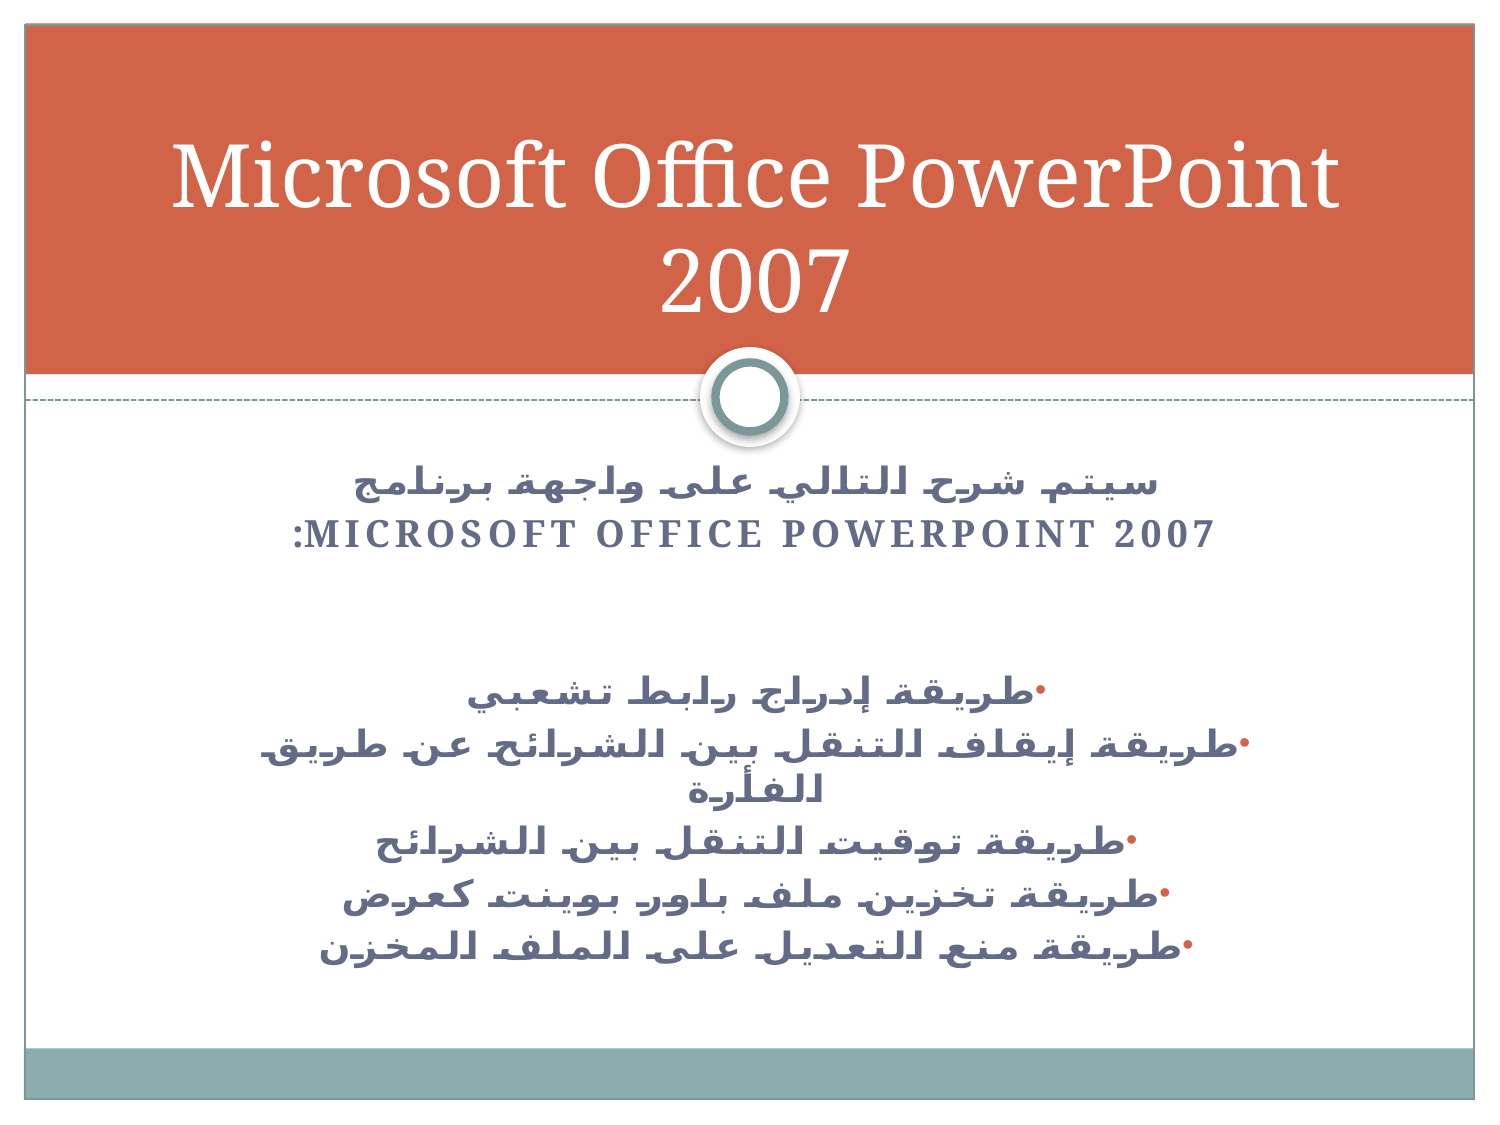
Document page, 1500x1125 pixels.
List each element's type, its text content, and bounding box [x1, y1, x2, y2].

title Microsoft Office PowerPoint 2007 [118, 87, 1394, 338]
list سيتم شرح التالي على واجهة برنامج Microsoft OFFICE pOWERpOINT 2007: طريقة إدراج رابط تشعبي طريقة إيقاف التنقل بين الشرائح عن طريق الفأرة طريقة توقيت التنقل بين الشرائح طريقة تخزين ملف باور بوينت كعرض طريقة منع التعديل على الملف المخزن [224, 450, 1288, 725]
